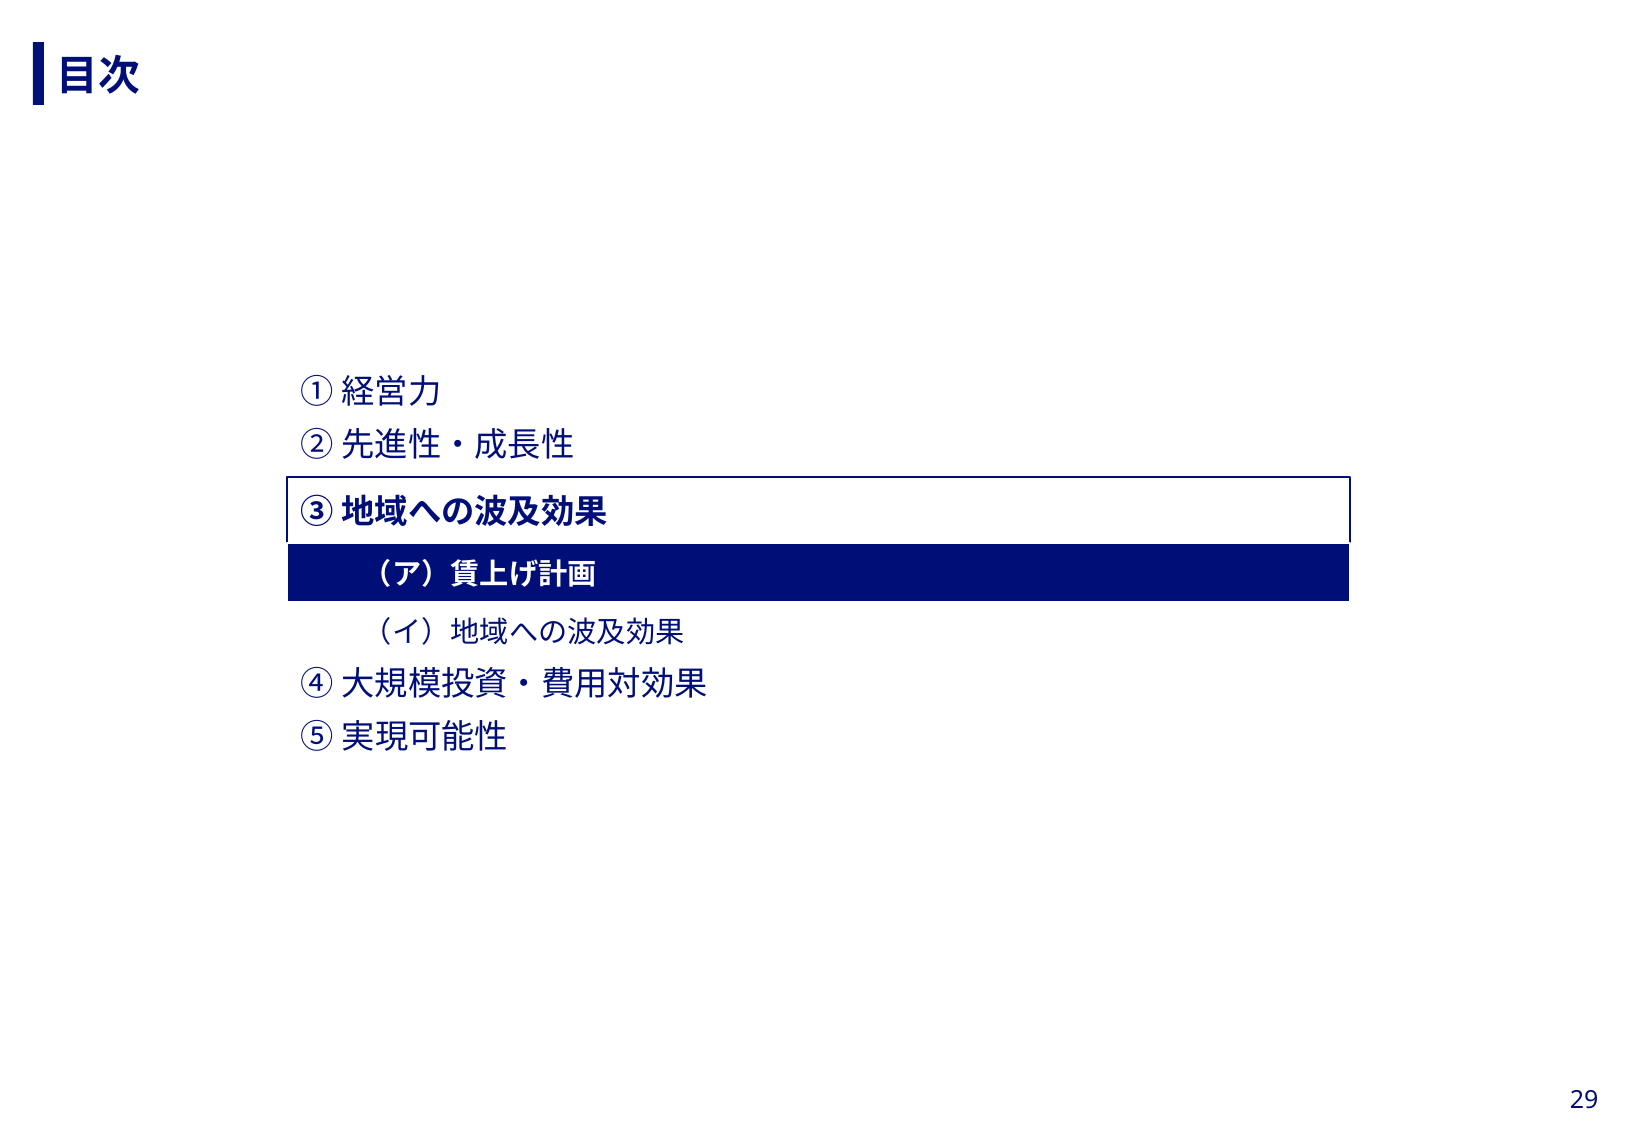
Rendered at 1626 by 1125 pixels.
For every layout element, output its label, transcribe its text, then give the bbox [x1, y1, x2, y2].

text_box ②先進性・成長性 [287, 416, 1350, 476]
text_box ④大規模投資・費用対効果 [287, 654, 1350, 708]
text_box （ア）賃上げ計画 [287, 543, 1350, 601]
title 目次 [32, 42, 1592, 105]
text_box ①経営力 [287, 369, 1350, 416]
text_box ⑤実現可能性 [287, 708, 1350, 756]
text_box ③地域への波及効果 [287, 476, 1350, 543]
text_box （イ）地域への波及効果 [287, 601, 1350, 654]
